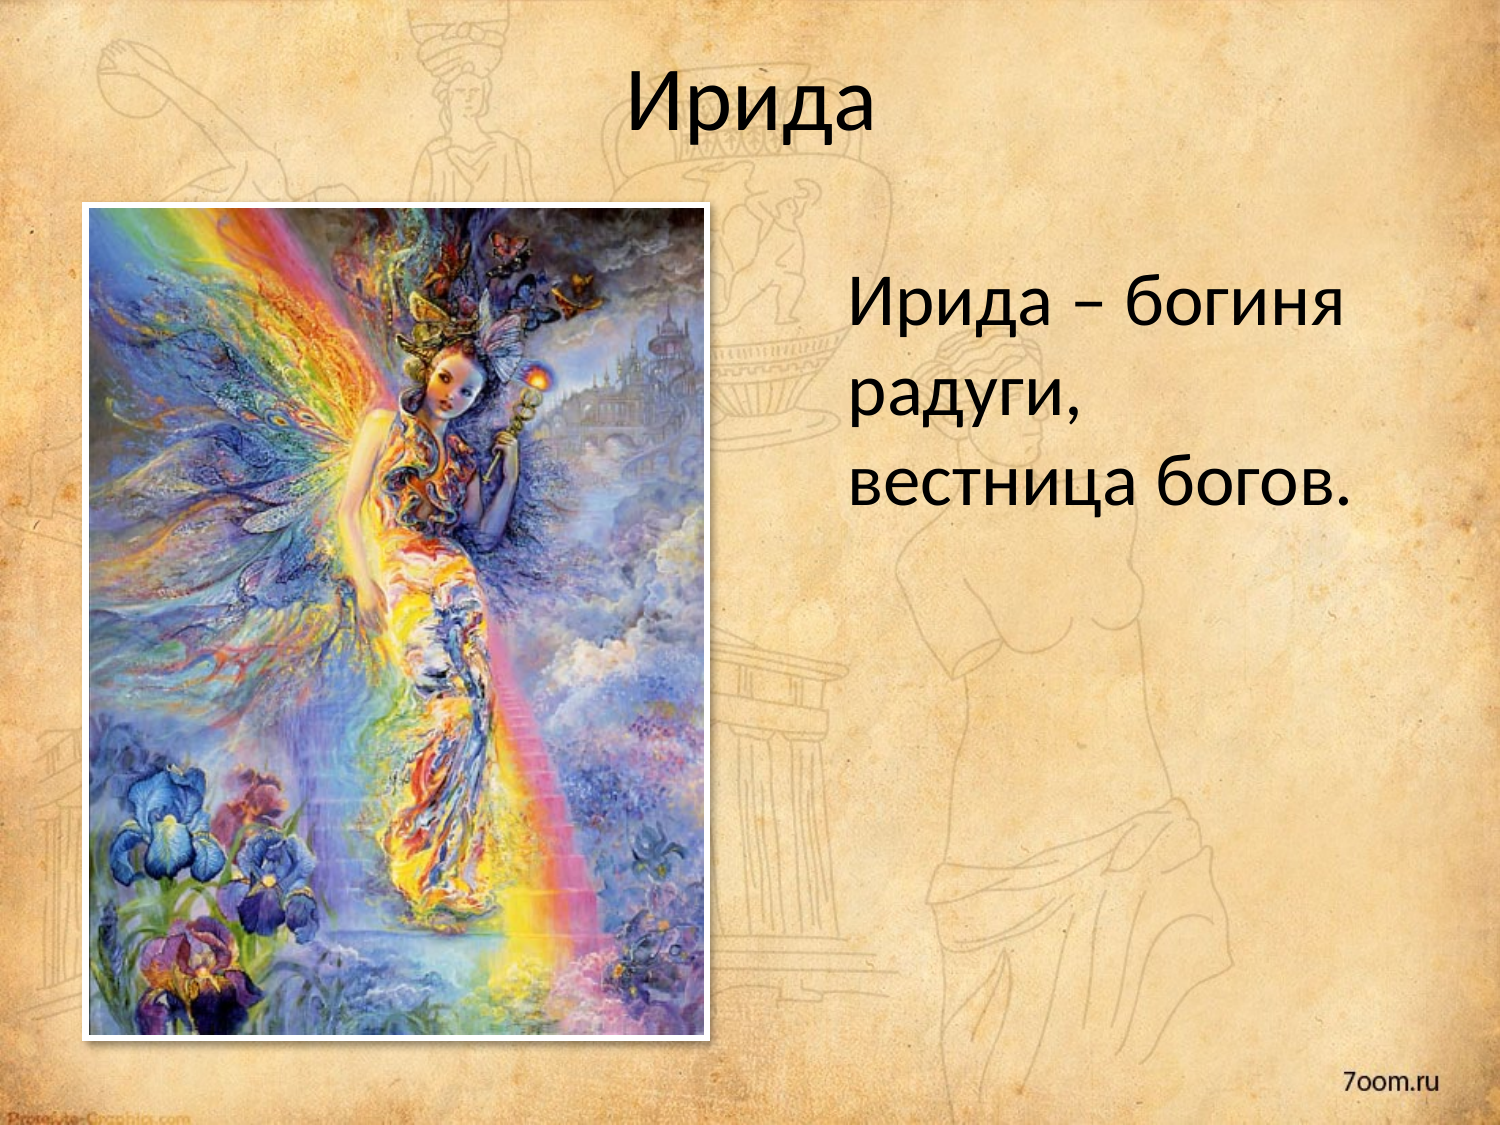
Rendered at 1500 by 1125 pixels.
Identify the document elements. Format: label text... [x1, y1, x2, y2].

text_box Ирида – богиня радуги, вестница богов. [832, 243, 1388, 529]
picture [0, 0, 1500, 1125]
title Ирида [76, 0, 1427, 188]
